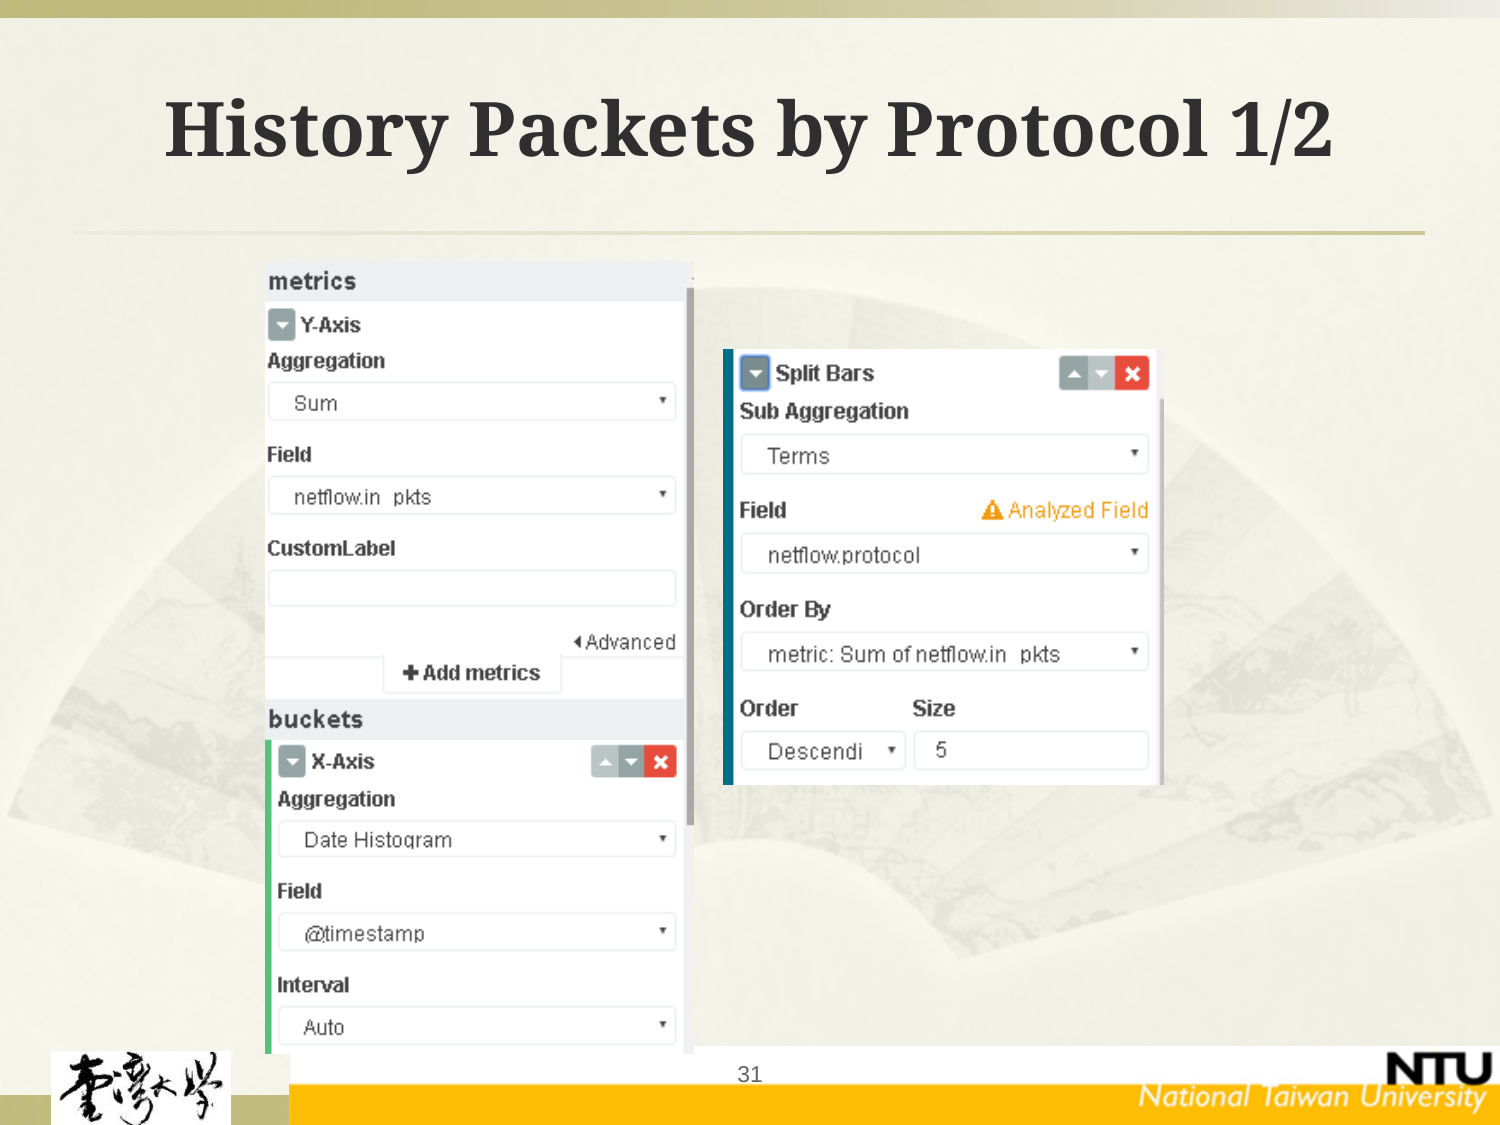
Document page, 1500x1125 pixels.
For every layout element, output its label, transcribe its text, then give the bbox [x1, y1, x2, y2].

picture [265, 260, 1500, 1125]
title History Packets by Protocol 1/2 [75, 45, 1425, 209]
picture [51, 1051, 231, 1125]
slide_number 31 [675, 1050, 825, 1097]
picture [734, 349, 1164, 785]
